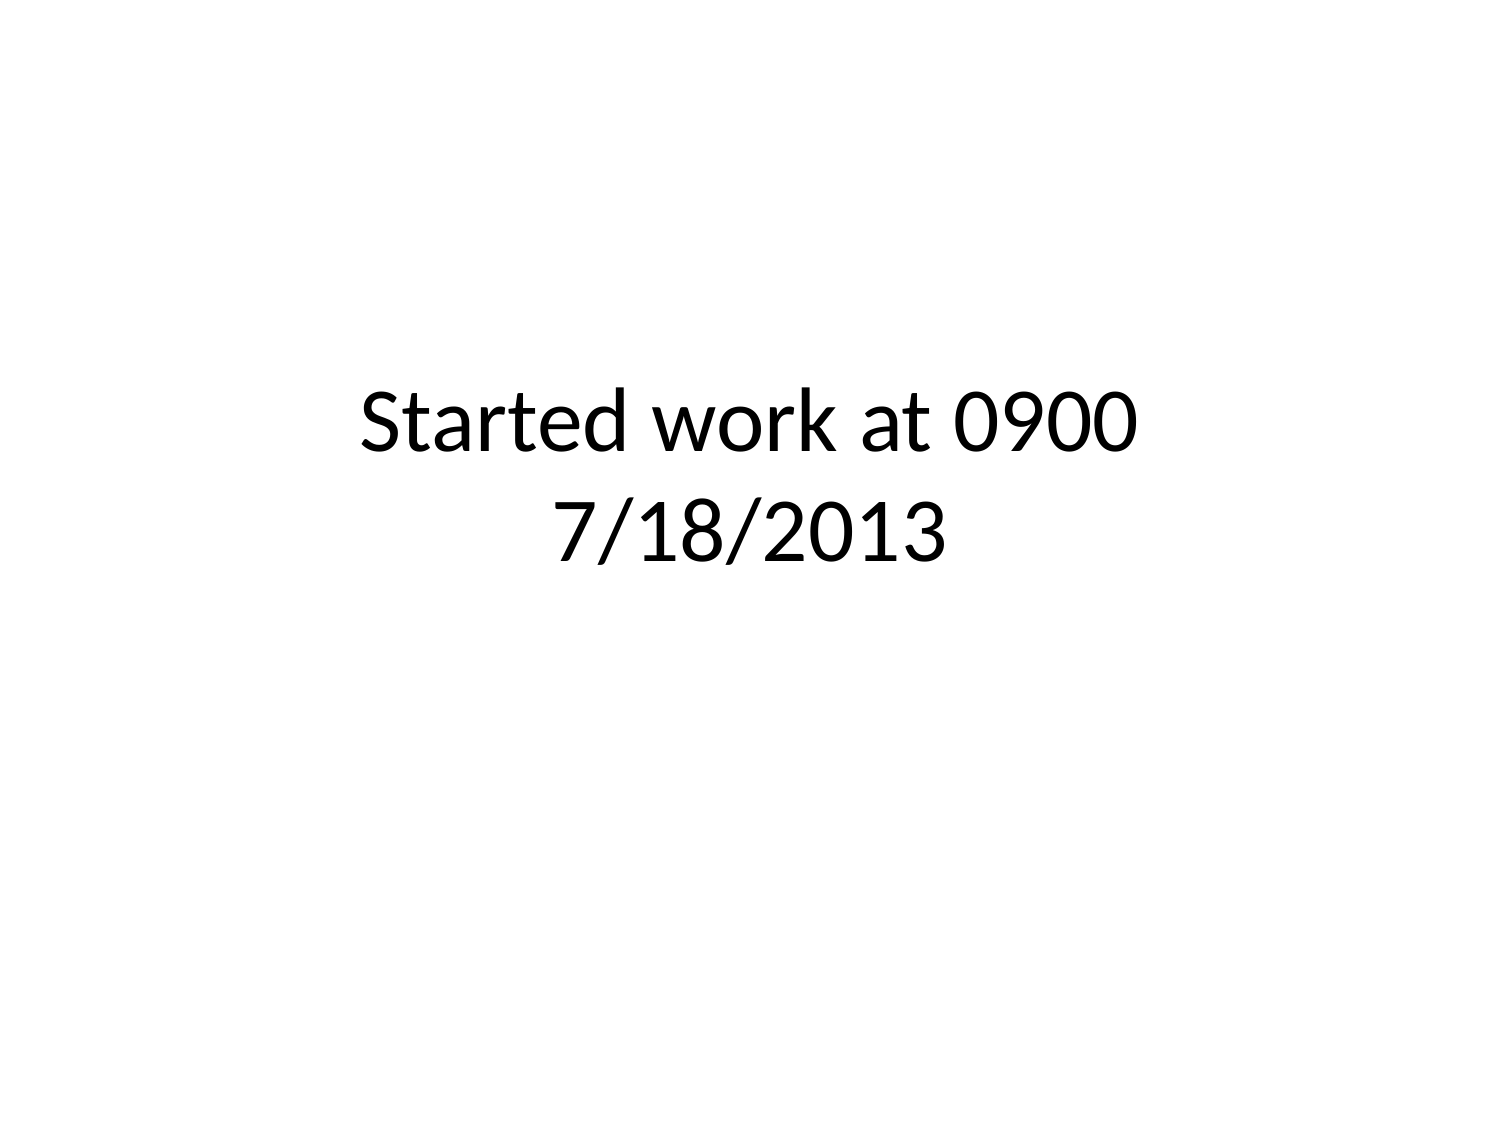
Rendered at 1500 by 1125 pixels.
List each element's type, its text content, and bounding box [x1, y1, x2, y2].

title Started work at 0900 7/18/2013 [112, 349, 1388, 591]
